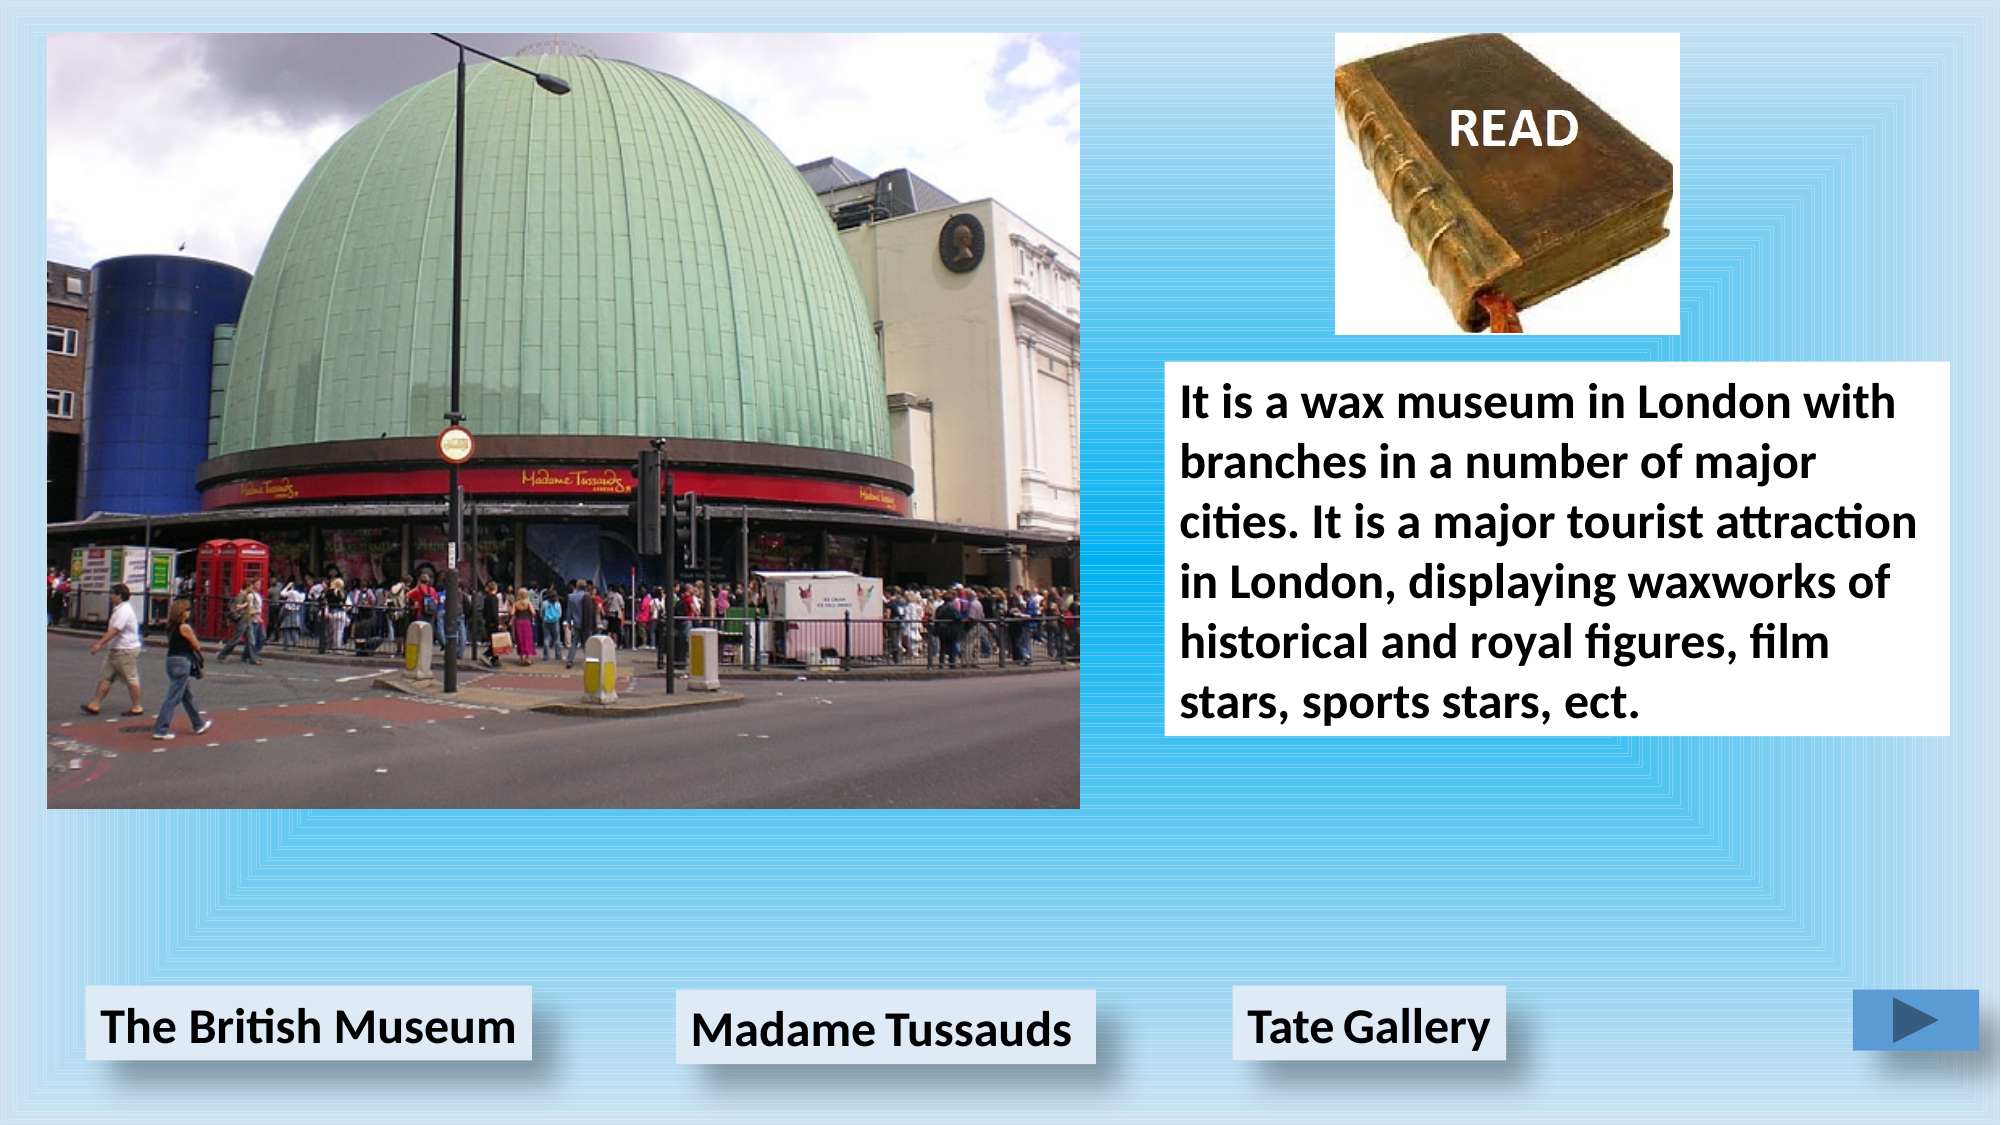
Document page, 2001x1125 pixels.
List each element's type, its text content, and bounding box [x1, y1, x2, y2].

picture [47, 33, 1080, 809]
text_box [1852, 989, 1980, 1052]
text_box Tate Gallery [1232, 985, 1507, 1061]
text_box It is a wax museum in London with branches in a number of major cities. It is a major tourist attraction in London, displaying waxworks of historical and royal figures, film stars, sports stars, ect. [1164, 361, 1950, 737]
text_box The British Museum [85, 985, 532, 1061]
text_box Madame Tussauds [675, 989, 1096, 1065]
picture [1335, 33, 1680, 335]
